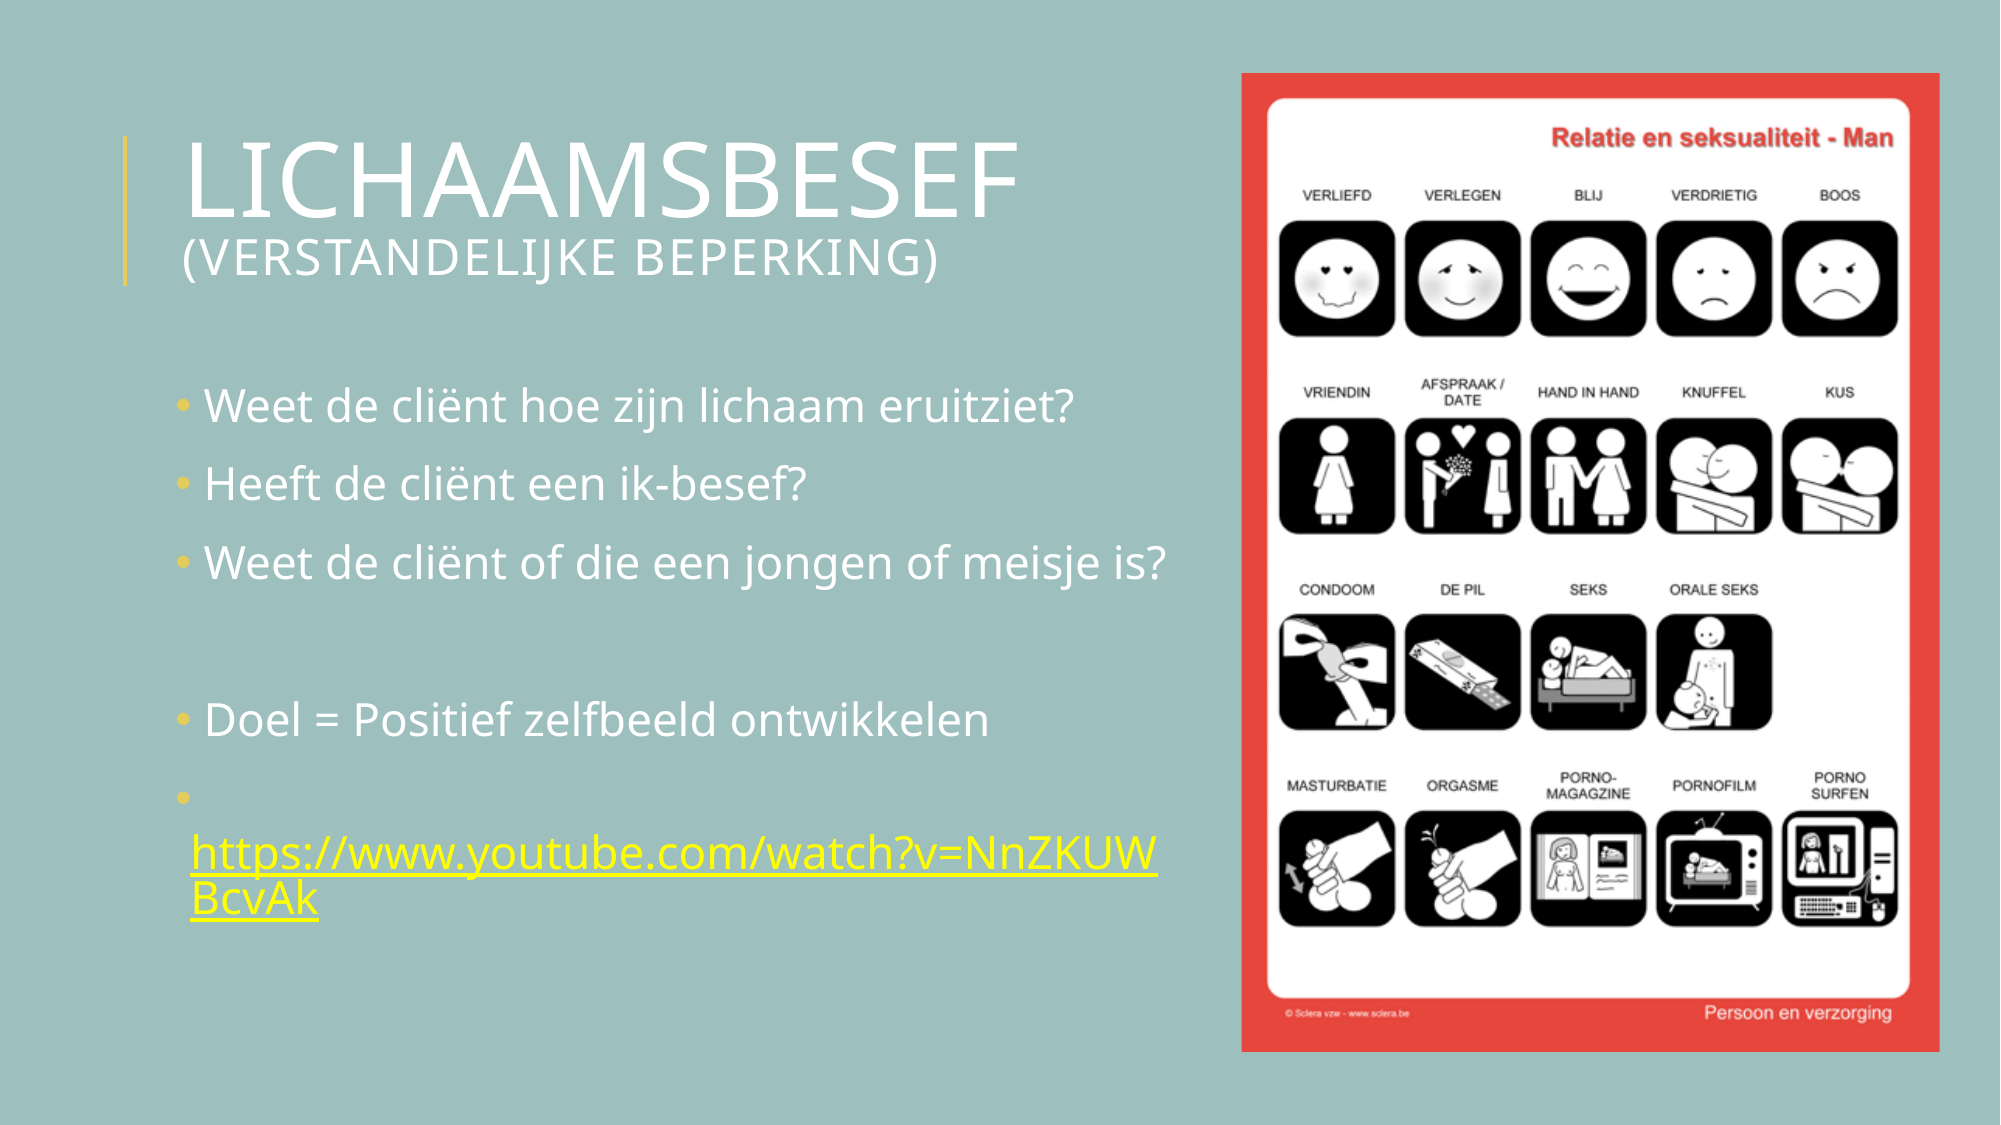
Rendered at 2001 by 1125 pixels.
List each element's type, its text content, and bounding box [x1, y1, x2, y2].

picture [1241, 72, 1940, 1053]
list Weet de cliënt hoe zijn lichaam eruitziet? Heeft de cliënt een ik-besef? Weet de cliënt of die een jongen of meisje is? Doel = Positief zelfbeeld ontwikkelen https://www.youtube.com/watch?v=NnZKUWBcvAk [168, 375, 1188, 1035]
title Lichaamsbesef (verstandelijke beperking) [168, 88, 1234, 335]
